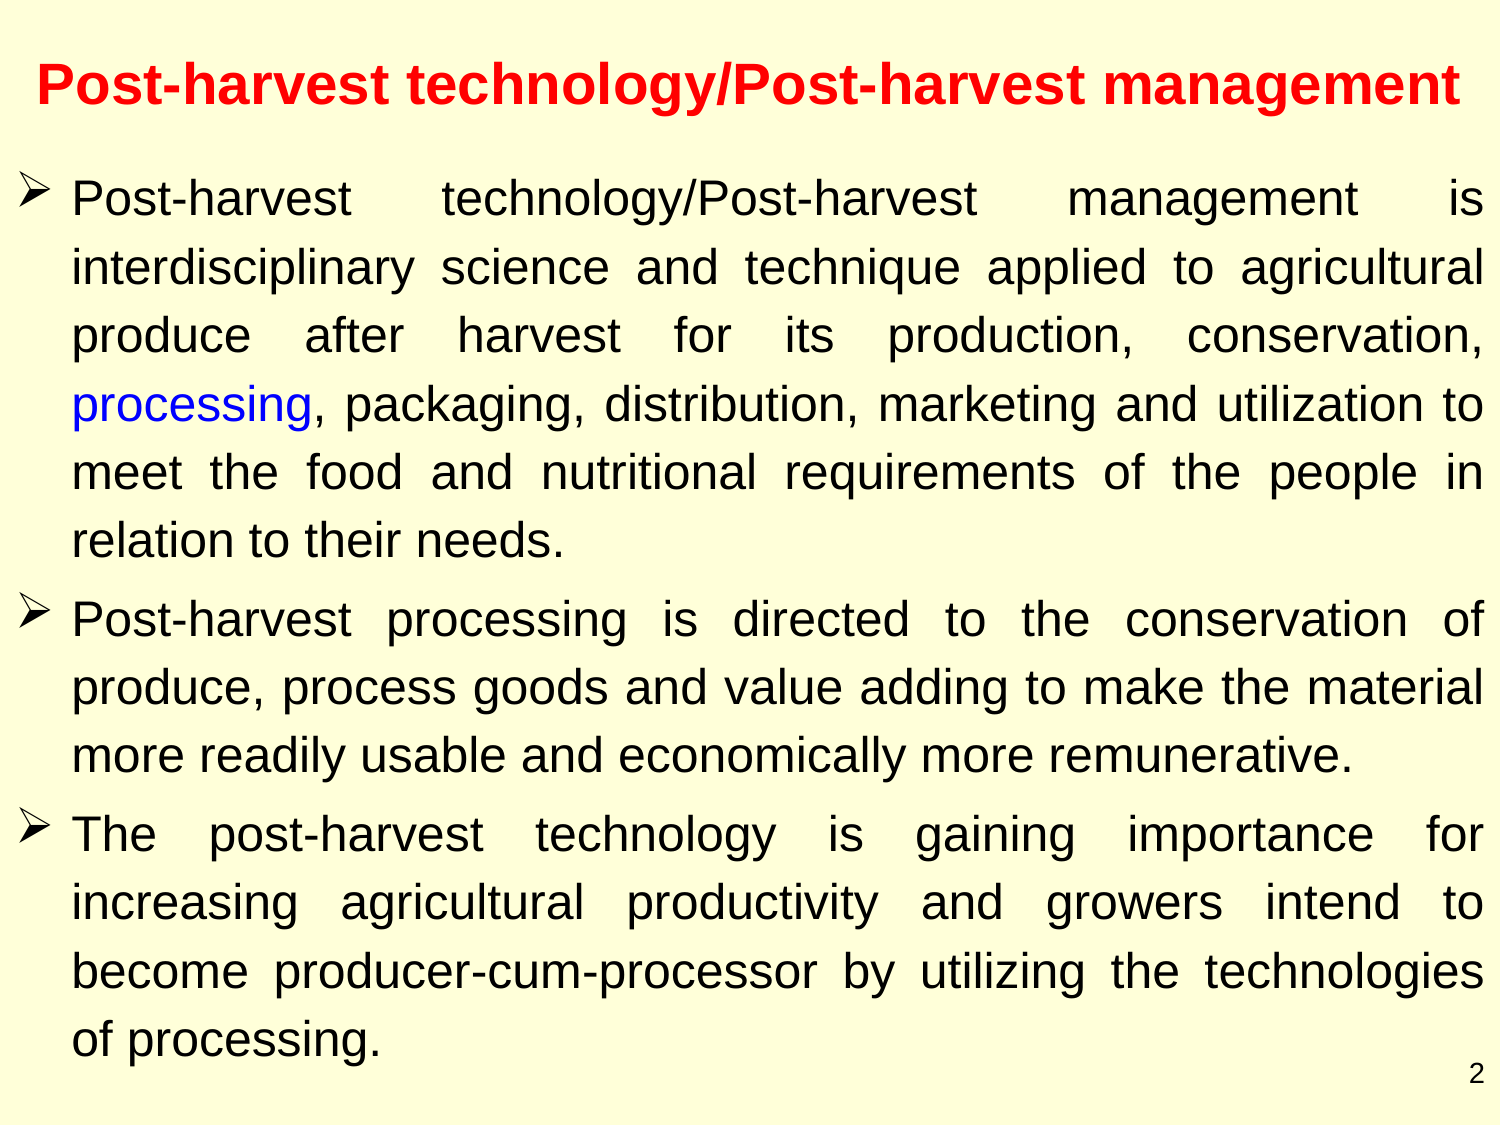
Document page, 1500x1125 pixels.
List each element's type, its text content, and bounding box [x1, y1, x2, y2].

list Post-harvest technology/Post-harvest management is interdisciplinary science and technique applied to agricultural produce after harvest for its production, conservation, processing, packaging, distribution, marketing and utilization to meet the food and nutritional requirements of the people in relation to their needs. Post-harvest processing is directed to the conservation of produce, process goods and value adding to make the material more readily usable and economically more remunerative. The post-harvest technology is gaining importance for increasing agricultural productivity and growers intend to become producer-cum-processor by utilizing the technologies of processing. [0, 149, 1500, 1125]
slide_number 2 [1149, 1046, 1500, 1125]
title Post-harvest technology/Post-harvest management [0, 0, 1500, 149]
